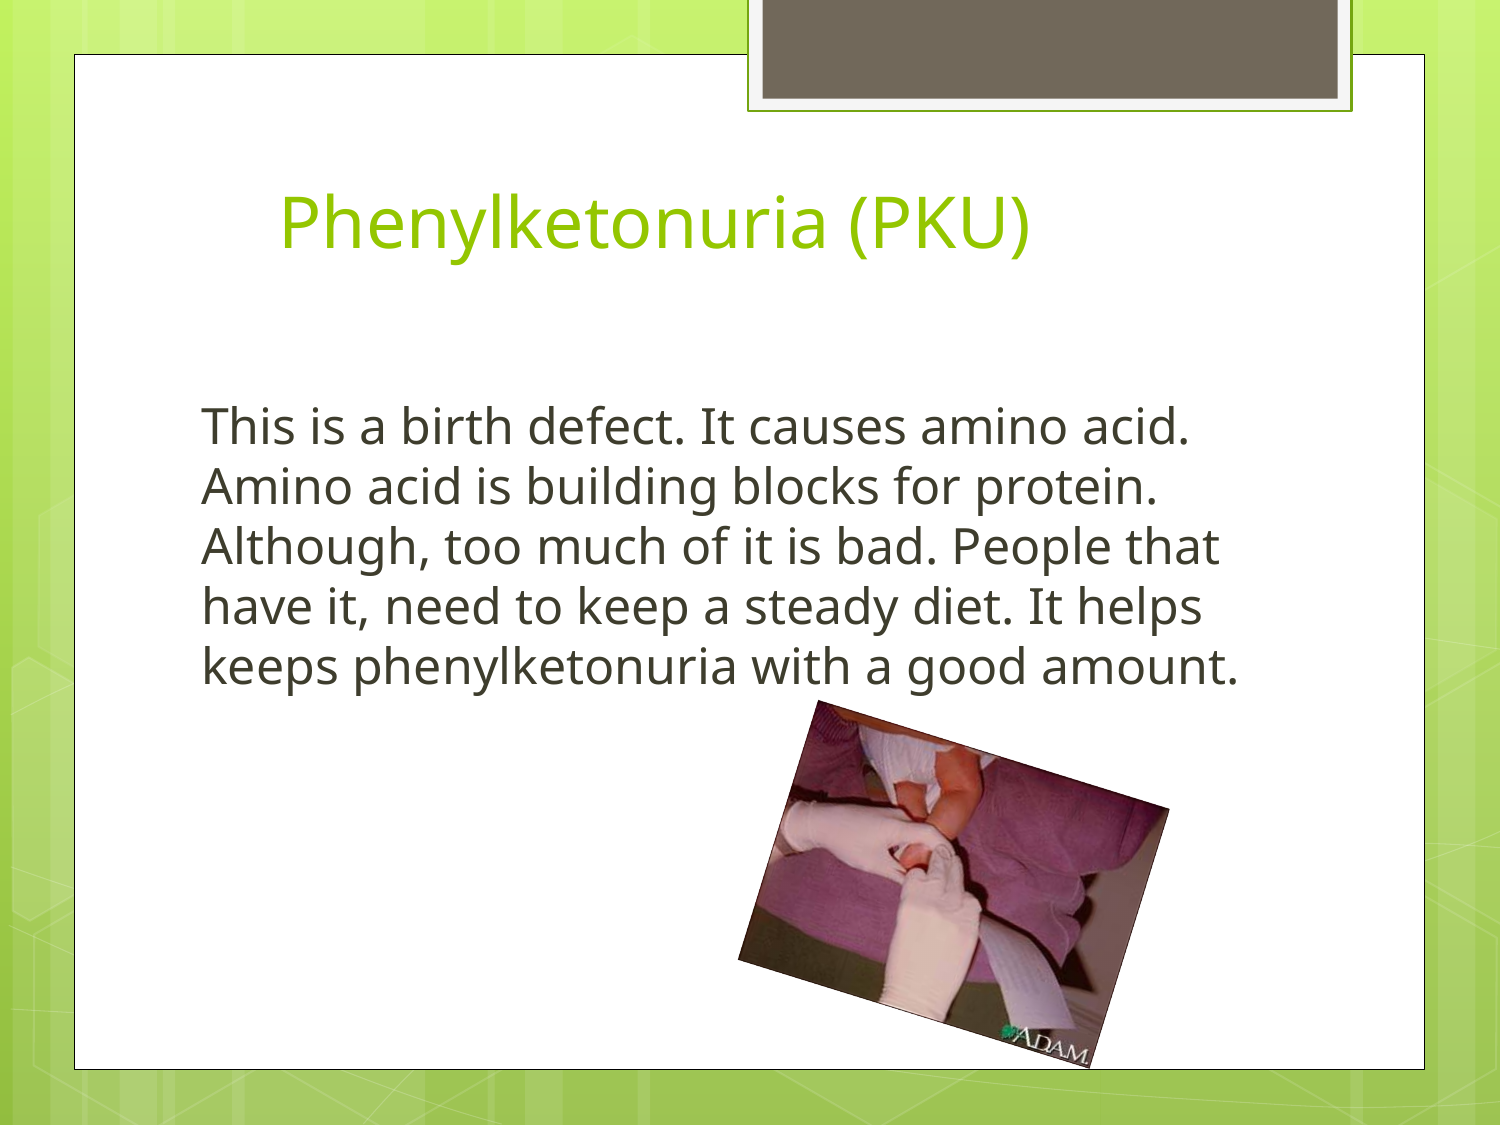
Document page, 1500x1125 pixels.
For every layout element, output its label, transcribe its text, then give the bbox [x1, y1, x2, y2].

title Phenylketonuria (PKU) [171, 168, 1324, 357]
picture [738, 701, 1169, 1068]
list This is a birth defect. It causes amino acid. Amino acid is building blocks for protein. Although, too much of it is bad. People that have it, need to keep a steady diet. It helps keeps phenylketonuria with a good amount. [174, 387, 1325, 961]
